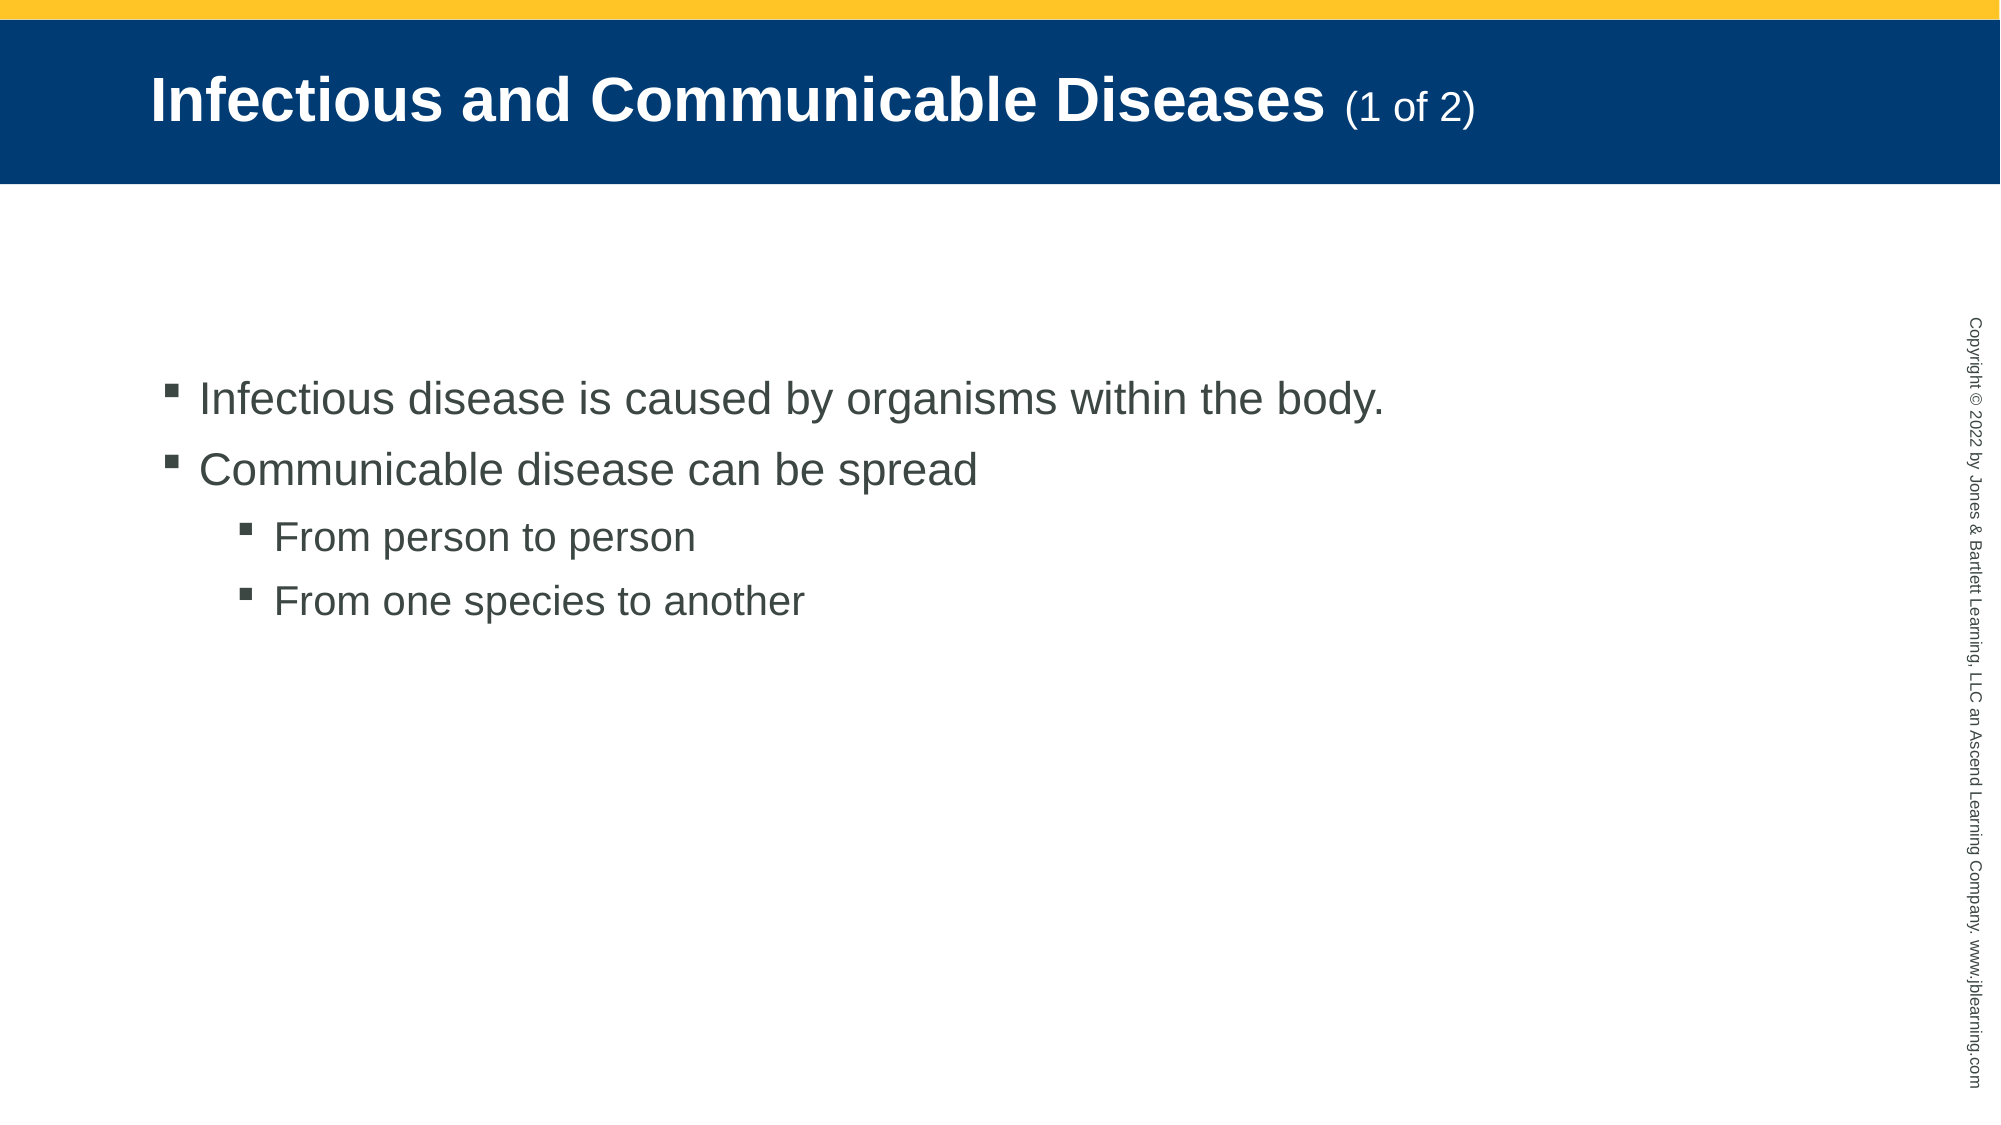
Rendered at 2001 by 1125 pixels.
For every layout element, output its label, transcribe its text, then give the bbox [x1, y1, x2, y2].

title Infectious and Communicable Diseases (1 of 2) [0, 19, 2000, 185]
list Infectious disease is caused by organisms within the body. Communicable disease can be spread From person to person From one species to another [146, 361, 1859, 1016]
